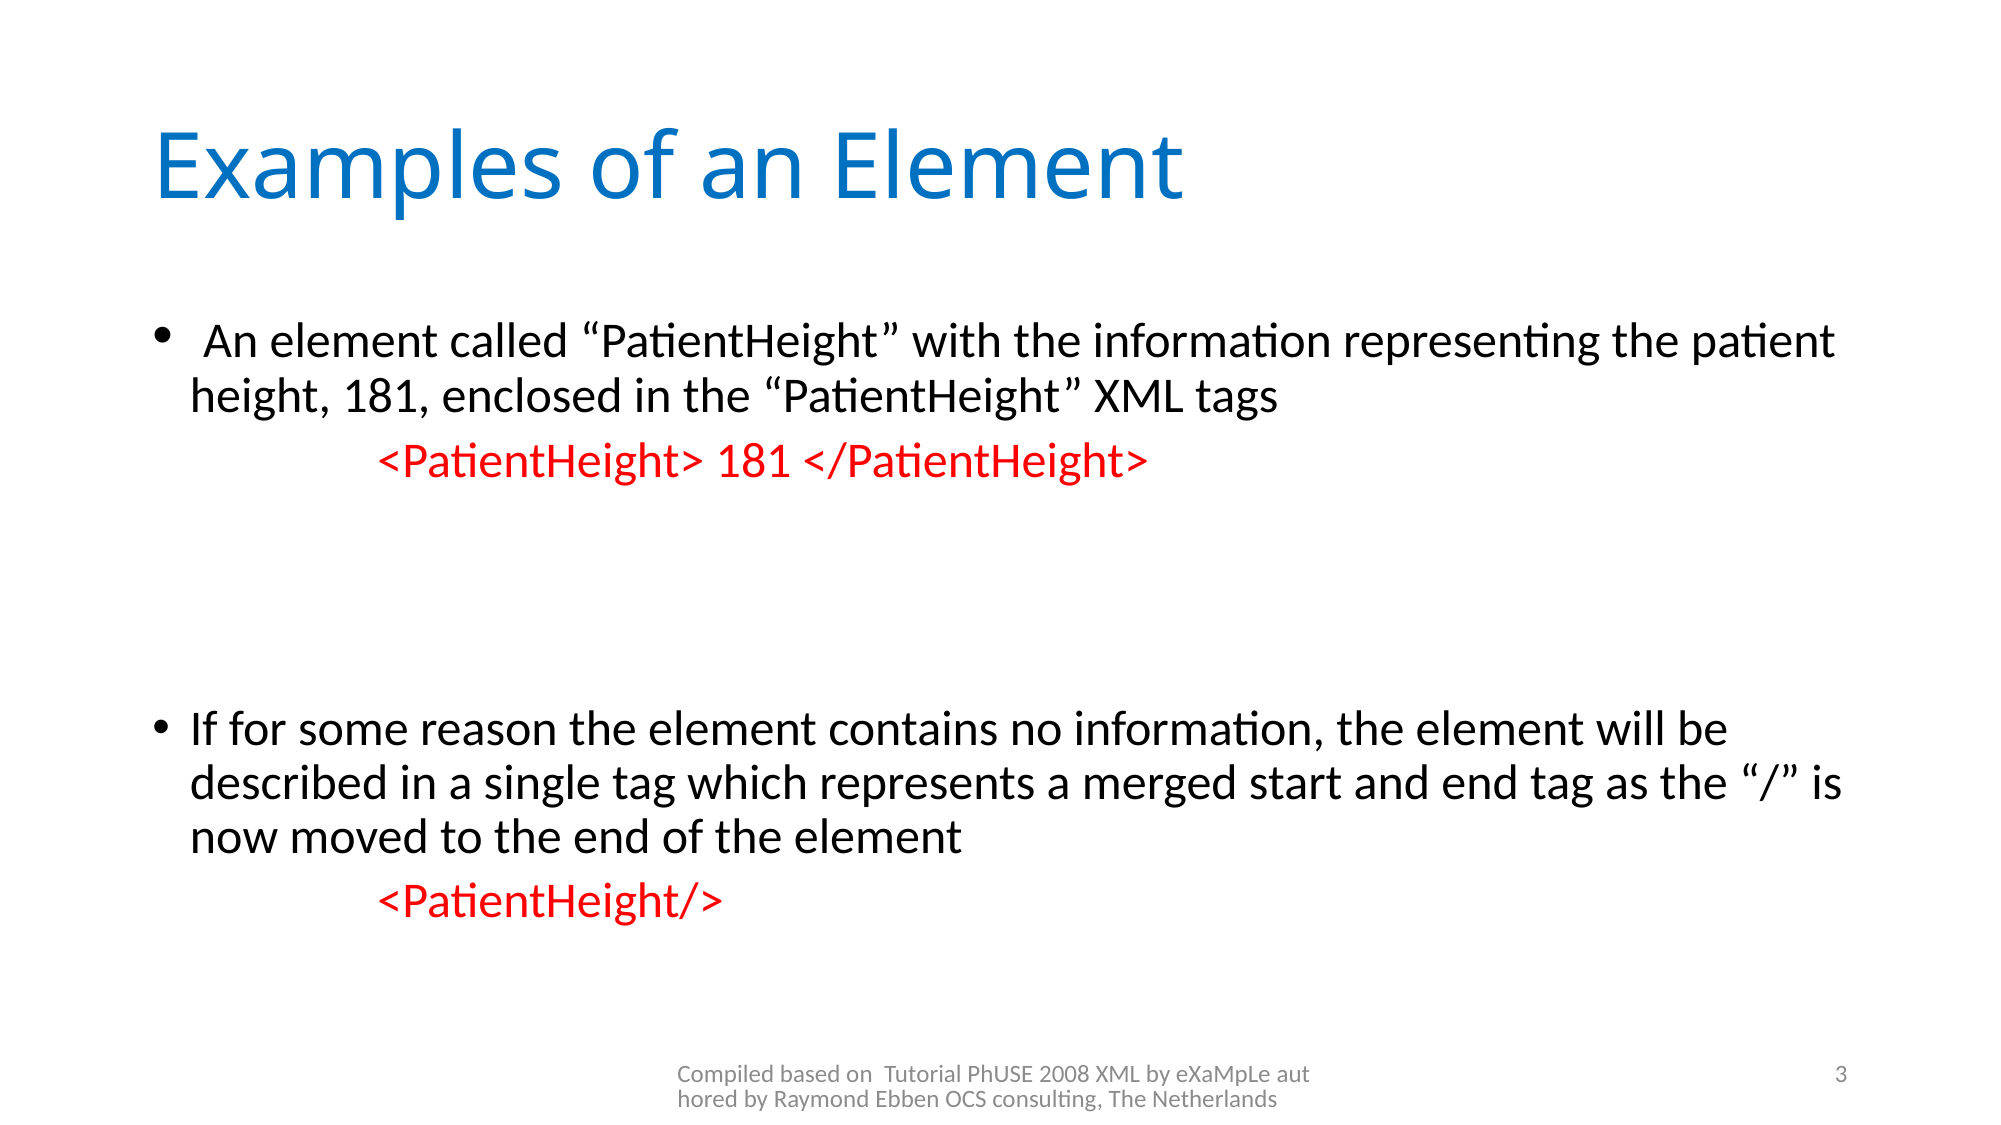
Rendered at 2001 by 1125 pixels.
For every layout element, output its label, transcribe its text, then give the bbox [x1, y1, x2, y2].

list An element called “PatientHeight” with the information representing the patient height, 181, enclosed in the “PatientHeight” XML tags <PatientHeight> 181 </PatientHeight> If for some reason the element contains no information, the element will be described in a single tag which represents a merged start and end tag as the “/” is now moved to the end of the element <PatientHeight/> [137, 299, 1863, 1014]
slide_number 3 [1412, 1042, 1863, 1103]
title Examples of an Element [137, 59, 1863, 278]
footer Compiled based on Tutorial PhUSE 2008 XML by eXaMpLe authored by Raymond Ebben OCS consulting, The Netherlands [662, 1042, 1338, 1103]
